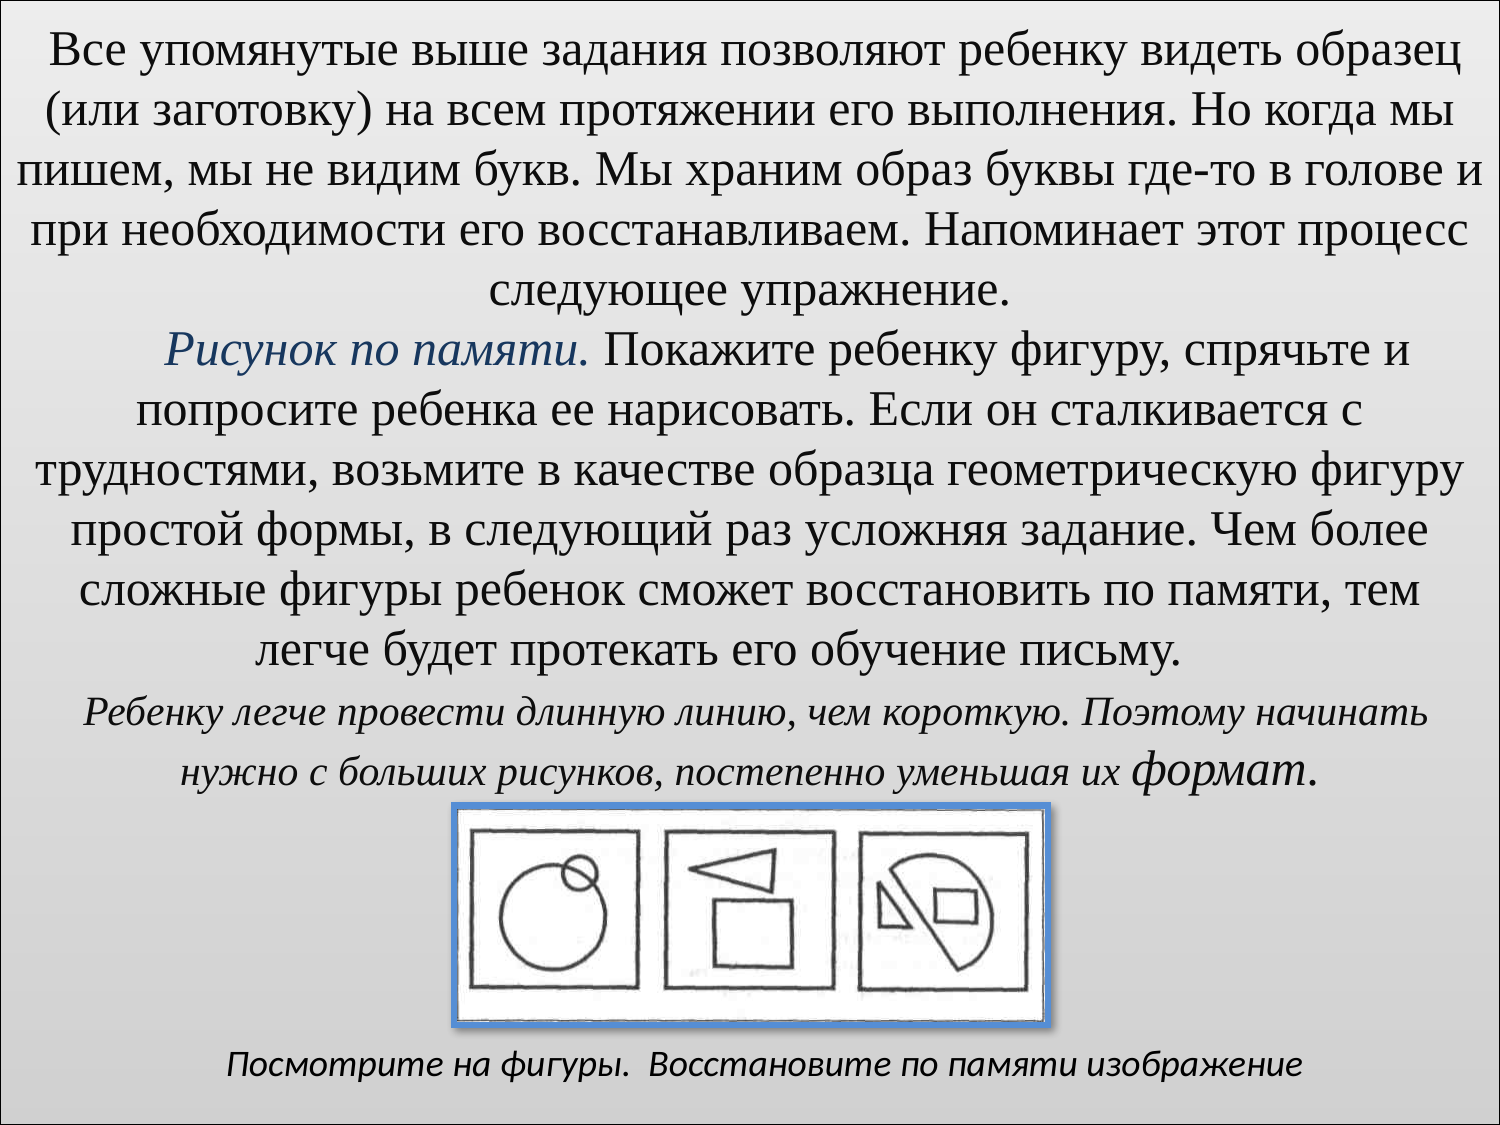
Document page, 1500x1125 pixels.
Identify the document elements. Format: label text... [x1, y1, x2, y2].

text_box Посмотрите на фигуры. Восстановите по памяти изображение [210, 1031, 1331, 1125]
title Все упомянутые выше задания позволяют ребенку видеть образец (или заготовку) на всем протяжении его выполнения. Но когда мы пишем, мы не видим букв. Мы храним образ буквы где-то в голове и при необходимости его восстанавливаем. Напоминает этот процесс следующее упражнение. Рисунок по памяти. Покажите ребенку фигуру, спрячьте и попросите ребенка ее нарисовать. Если он сталкивается с трудностями, возьмите в качестве образца геометрическую фигуру простой формы, в следующий раз усложняя задание. Чем более сложные фигуры ребенок сможет восстановить по памяти, тем легче будет протекать его обучение письму. Ребенку легче провести длинную линию, чем короткую. Поэтому начинать нужно с больших рисунков, постепенно уменьшая их формат. [0, 0, 1500, 1125]
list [456, 808, 1046, 1022]
